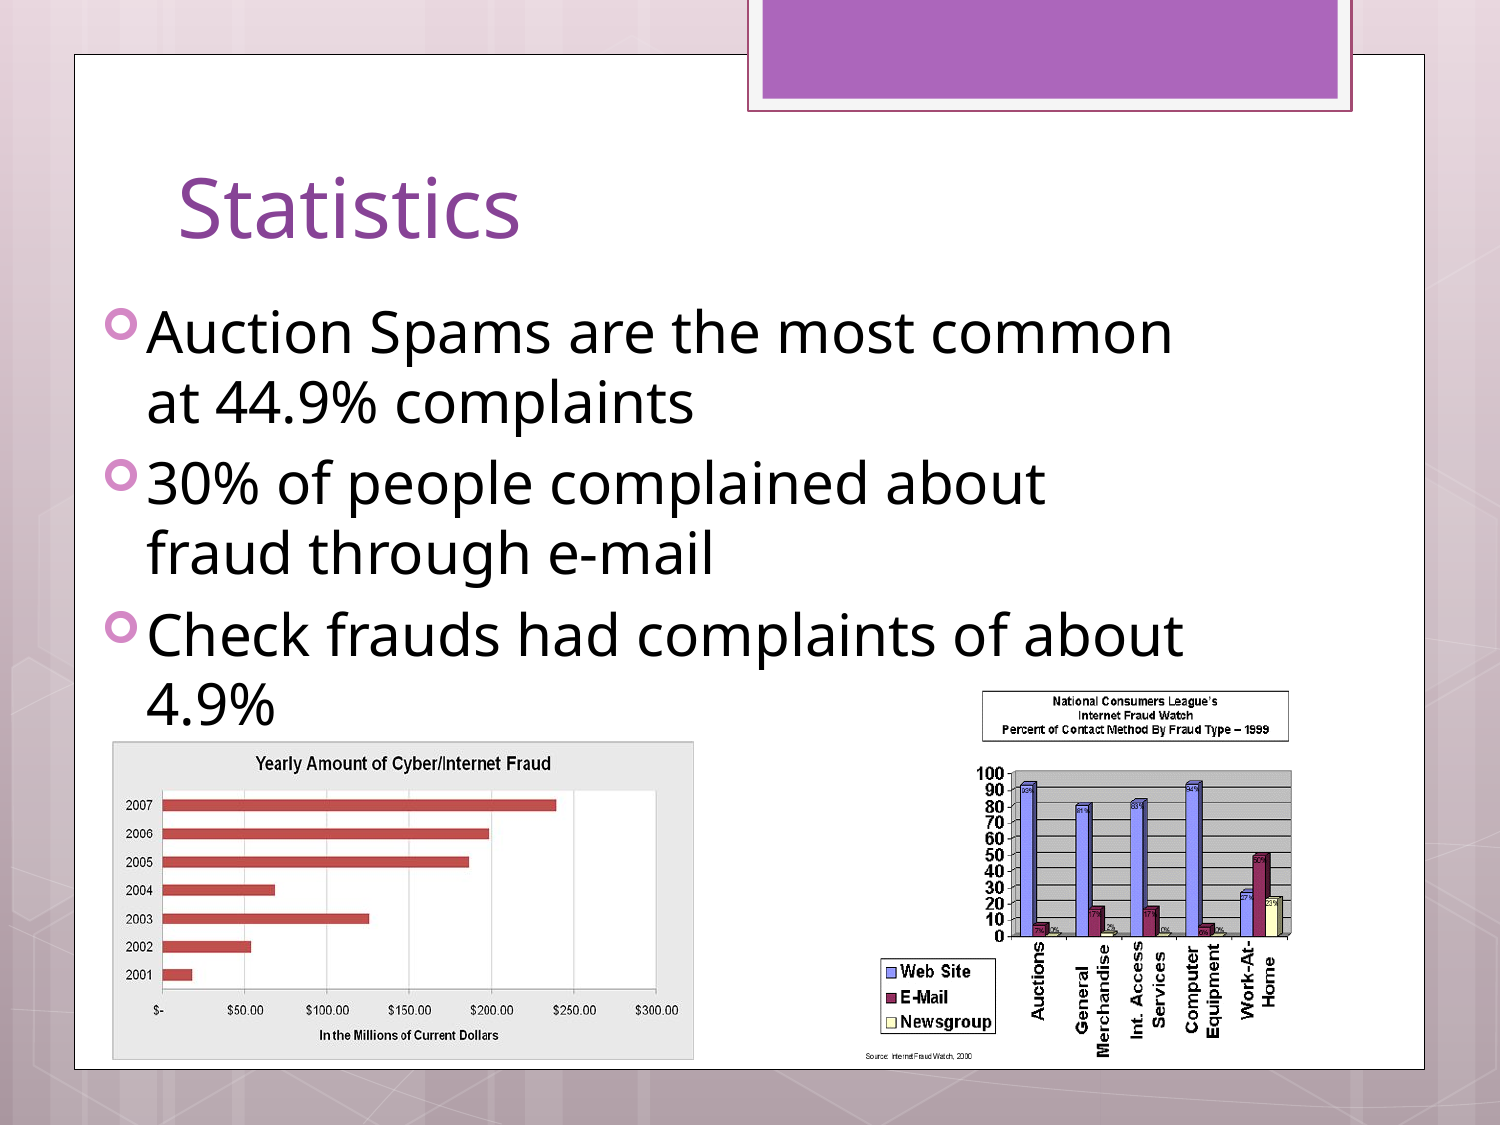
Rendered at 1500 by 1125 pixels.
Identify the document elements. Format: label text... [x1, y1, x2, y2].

picture [864, 684, 1374, 1060]
picture [112, 740, 695, 1060]
list Auction Spams are the most common at 44.9% complaints 30% of people complained about fraud through e-mail Check frauds had complaints of about 4.9% [75, 287, 1200, 1030]
title Statistics [162, 75, 1315, 263]
